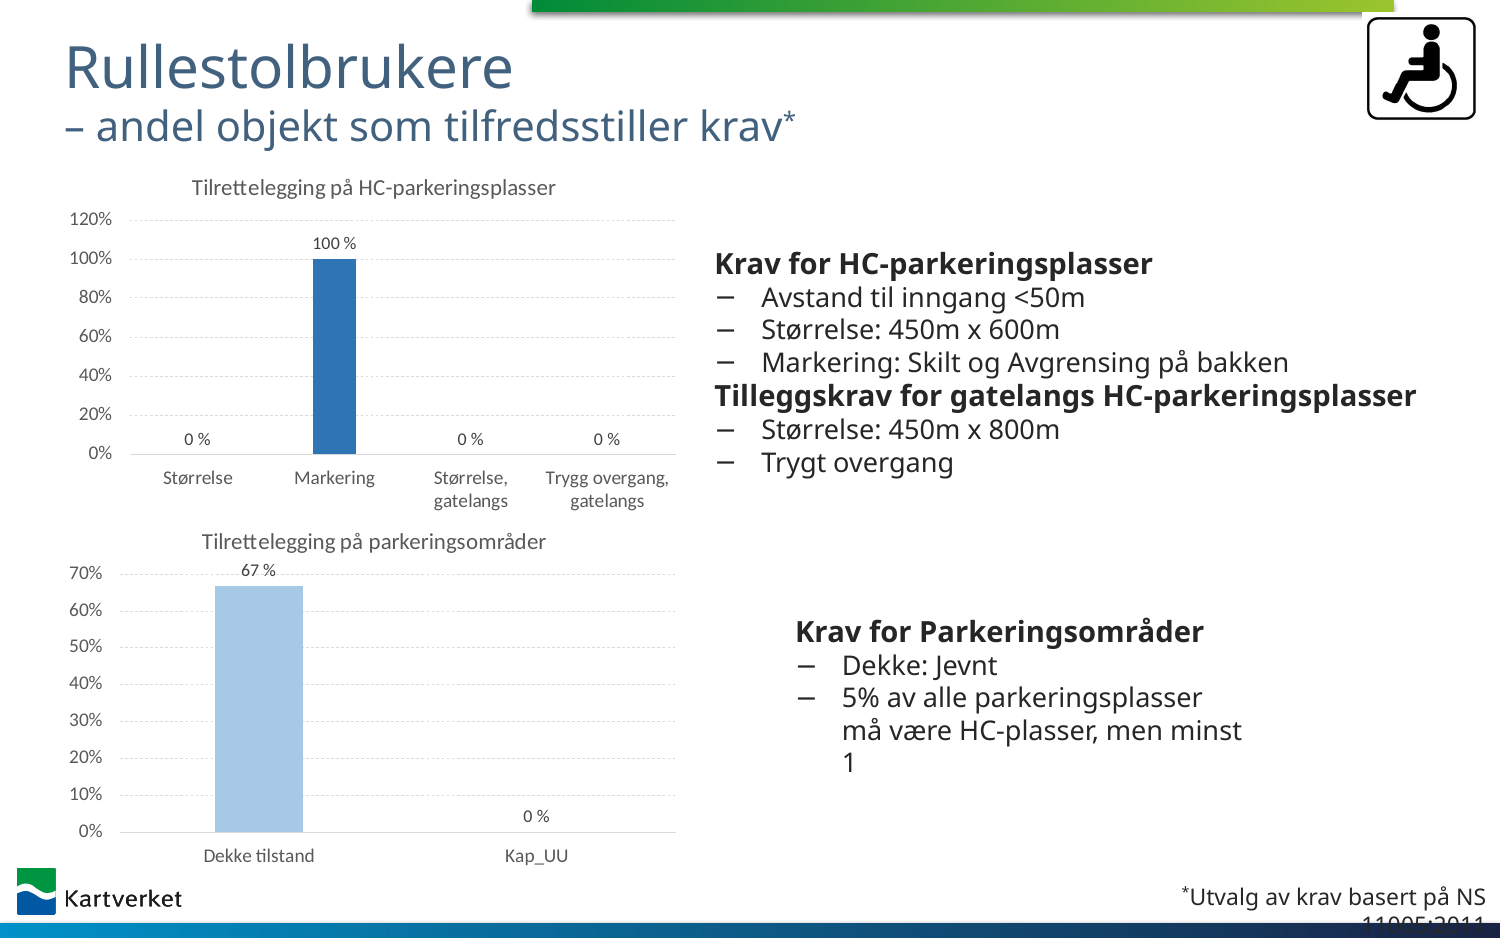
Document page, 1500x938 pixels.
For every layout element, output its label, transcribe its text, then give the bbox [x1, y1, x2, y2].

text_box Krav for HC-parkeringsplasser Avstand til inngang <50m Størrelse: 450m x 600m Markering: Skilt og Avgrensing på bakken Tilleggskrav for gatelangs HC-parkeringsplasser Størrelse: 450m x 800m Trygt overgang [699, 237, 1433, 485]
picture [62, 166, 687, 519]
picture [62, 520, 687, 874]
text_box *Utvalg av krav basert på NS 11005:2011 [1068, 873, 1500, 938]
text_box Rullestolbrukere – andel objekt som tilfredsstiller krav* [49, 25, 1431, 158]
text_box Krav for Parkeringsområder Dekke: Jevnt 5% av alle parkeringsplasser må være HC-plasser, men minst 1 [780, 605, 1261, 786]
picture [1362, 12, 1481, 126]
